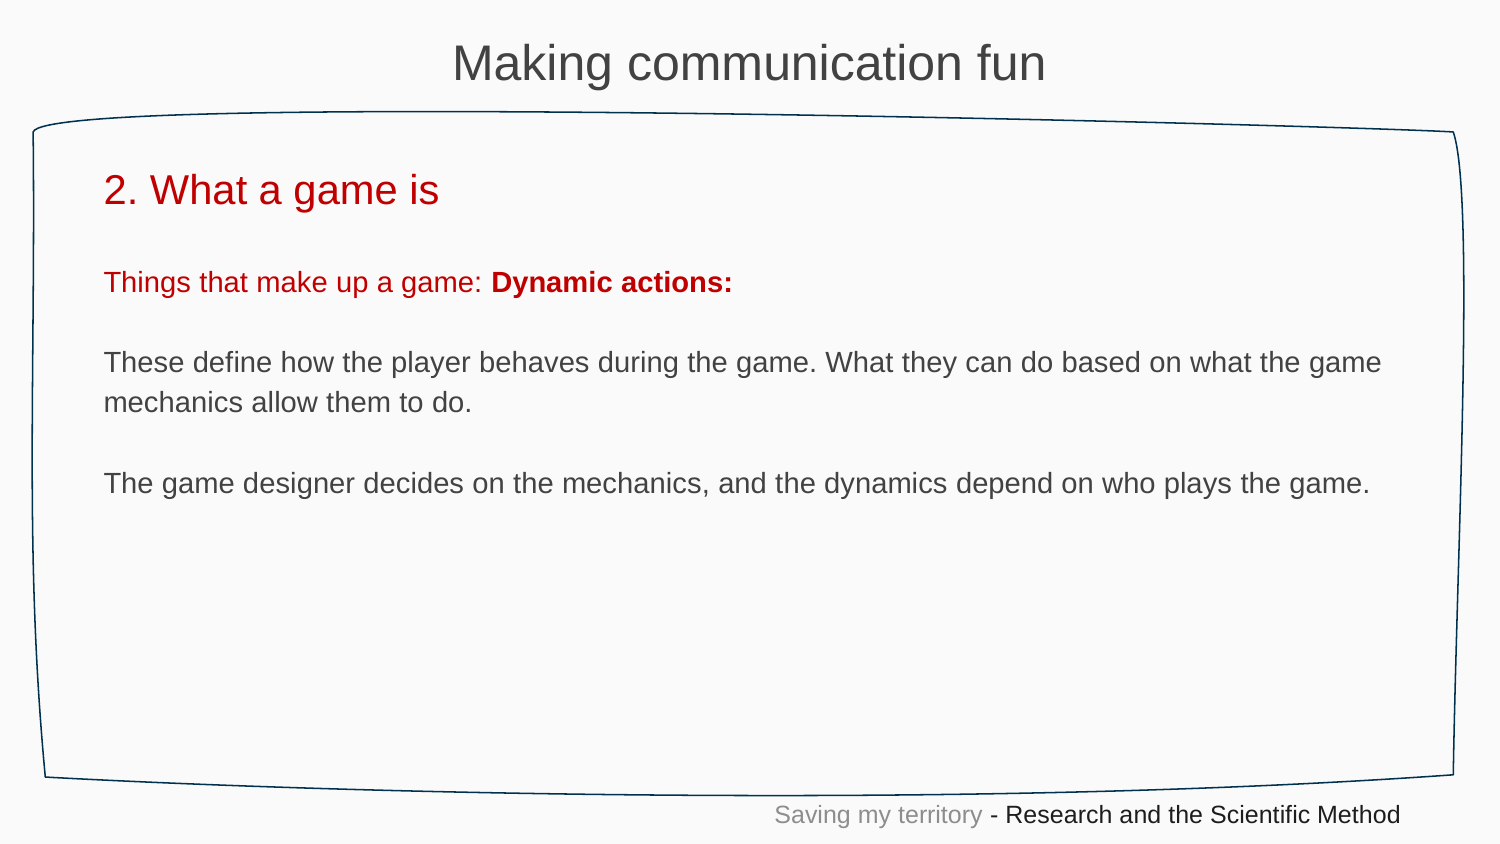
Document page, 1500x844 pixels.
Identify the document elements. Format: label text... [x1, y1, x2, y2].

text_box [32, 111, 1464, 780]
text_box Saving my territory - Research and the Scientific Method [88, 790, 1417, 844]
text_box 2. What a game is [88, 147, 1417, 234]
text_box Things that make up a game: Dynamic actions: These define how the player behaves during the game. What they can do based on what the game mechanics allow them to do. The game designer decides on the mechanics, and the dynamics depend on who plays the game. [88, 242, 1424, 791]
text_box Making communication fun [0, 20, 1499, 106]
